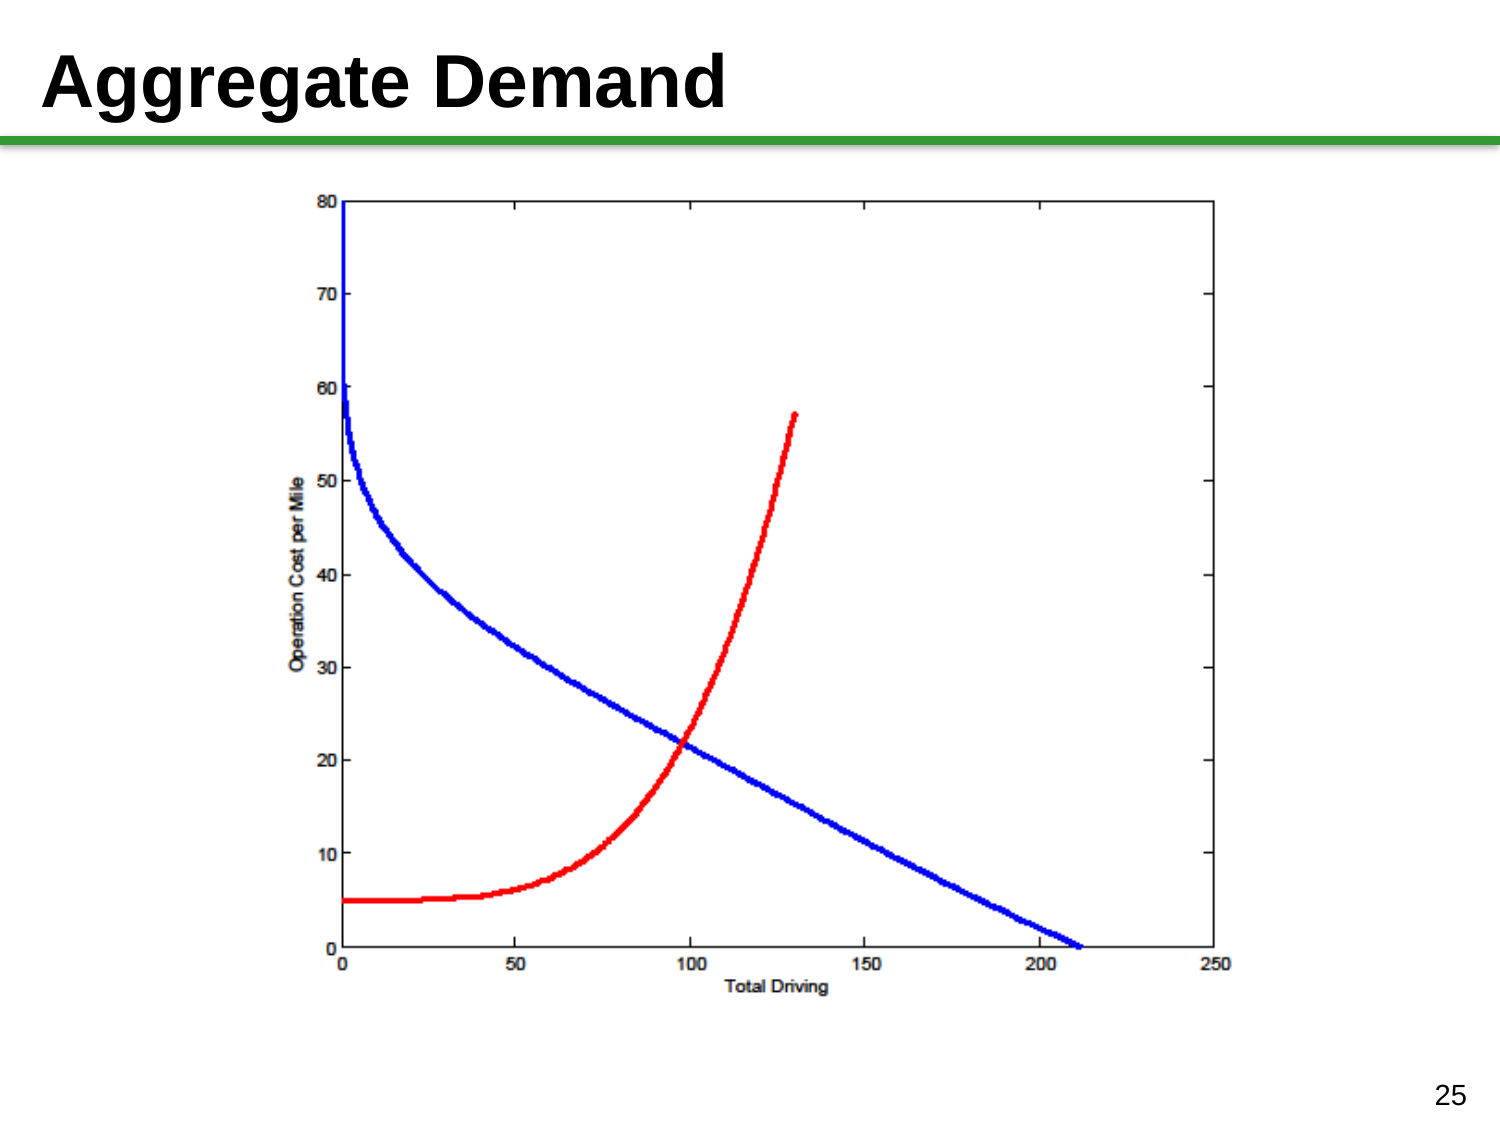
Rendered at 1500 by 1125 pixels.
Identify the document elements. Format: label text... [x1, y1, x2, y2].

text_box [281, 186, 1265, 1002]
slide_number 25 [1390, 1063, 1482, 1124]
title Aggregate Demand [25, 18, 1483, 134]
text_box [0, 136, 1500, 145]
